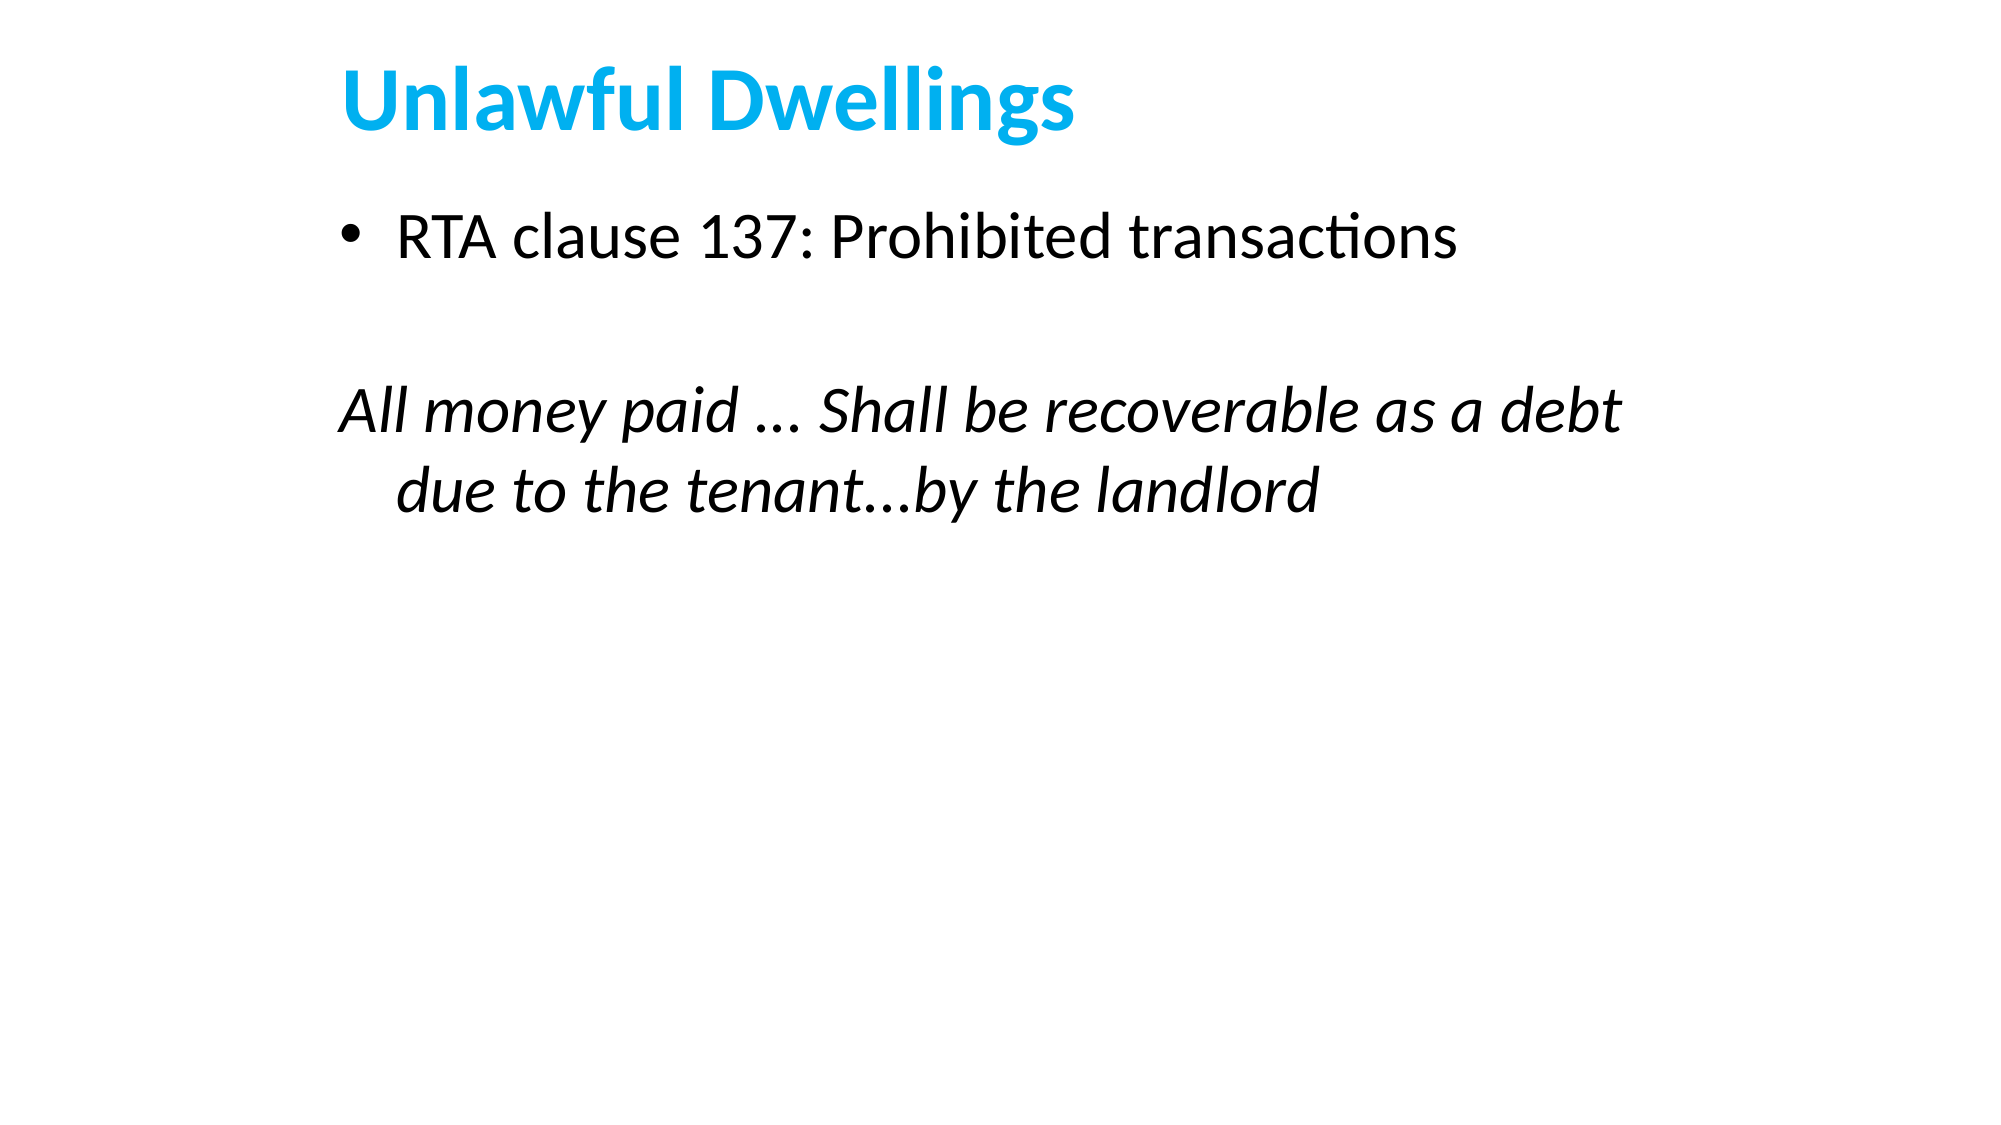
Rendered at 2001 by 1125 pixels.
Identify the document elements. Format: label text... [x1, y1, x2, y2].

title Unlawful Dwellings [326, 0, 1677, 188]
list RTA clause 137: Prohibited transactions All money paid ... Shall be recoverable as a debt due to the tenant...by the landlord [324, 184, 1675, 1005]
